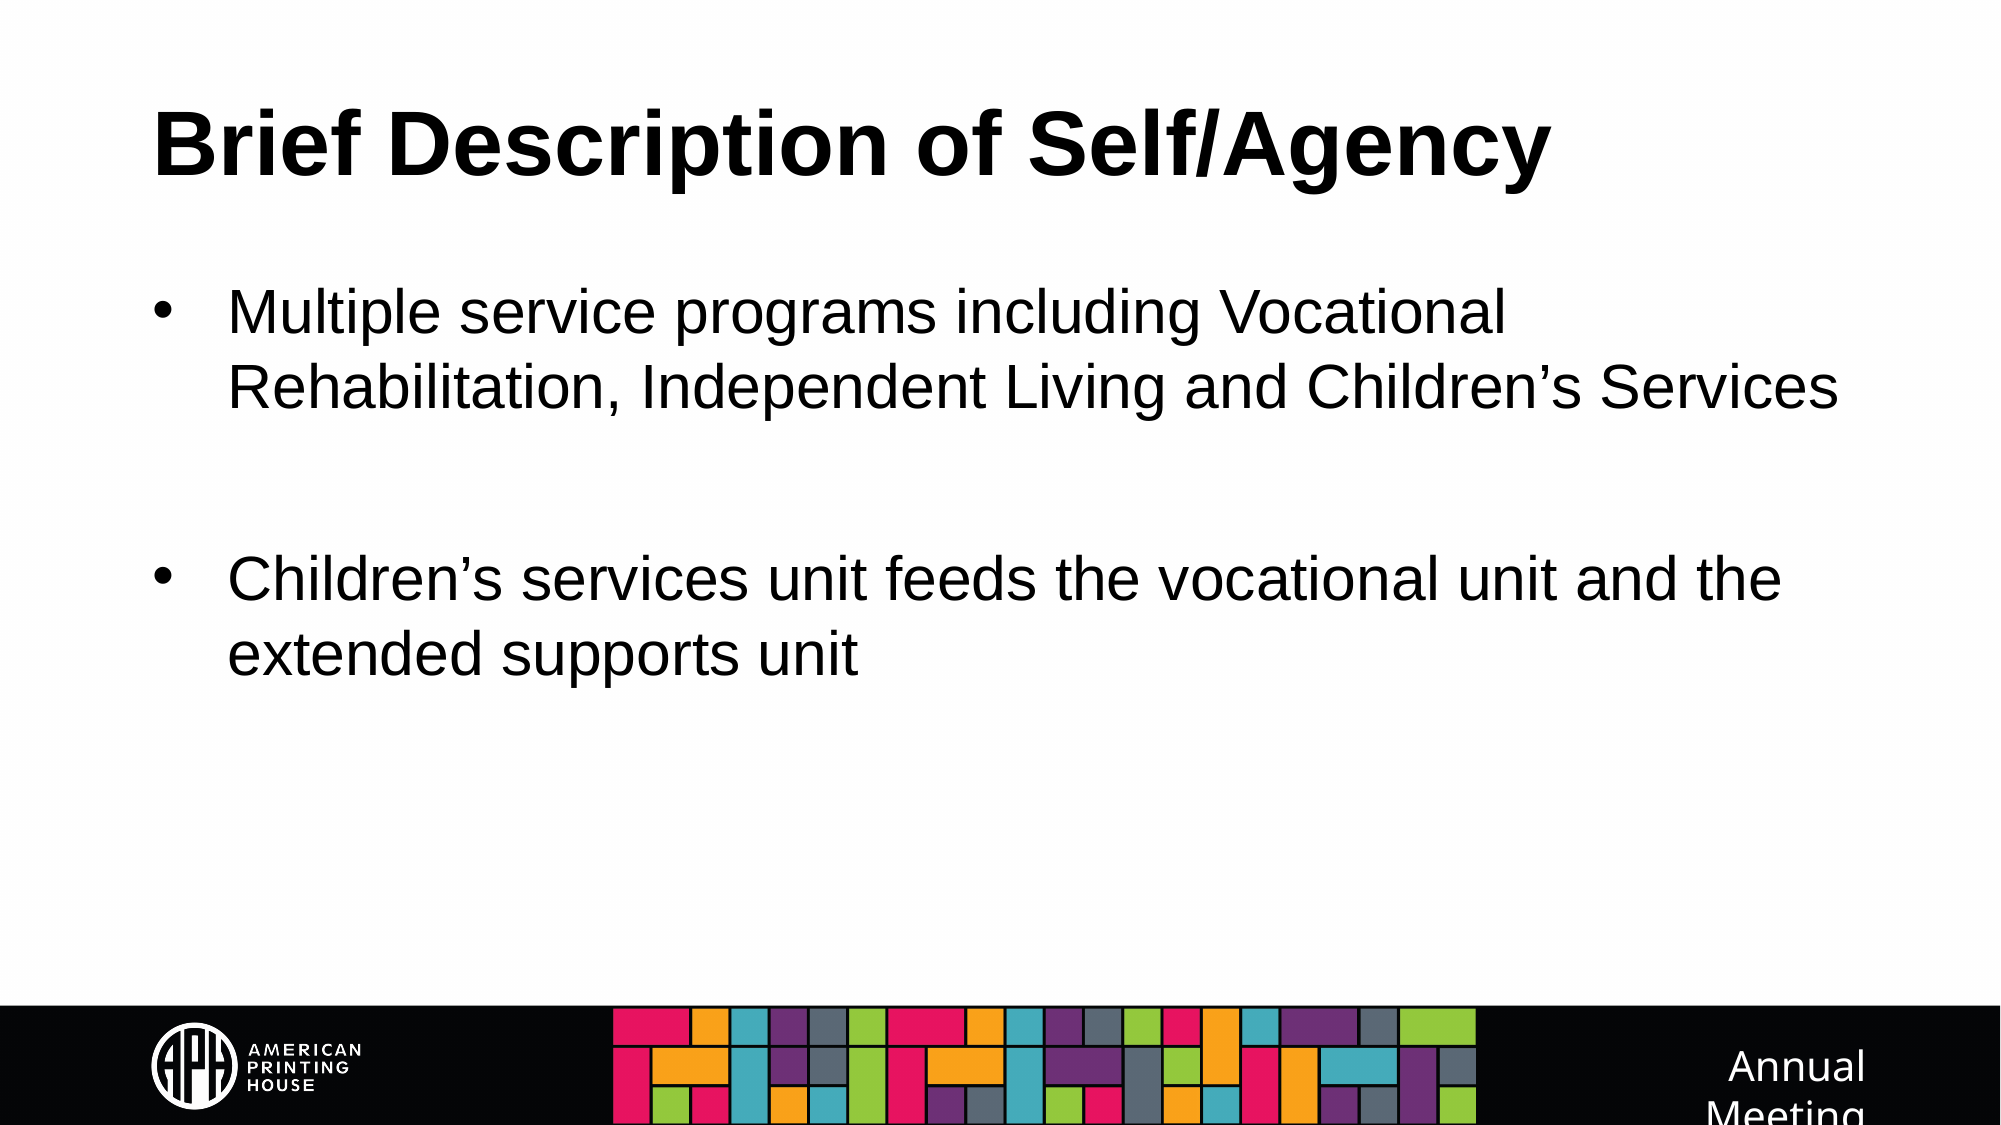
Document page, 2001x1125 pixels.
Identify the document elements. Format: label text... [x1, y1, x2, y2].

picture [1821, 1111, 1833, 1125]
list Multiple service programs including Vocational Rehabilitation, Independent Living and Children’s Services Children’s services unit feeds the vocational unit and the extended supports unit [137, 263, 1863, 909]
picture [0, 0, 2001, 1125]
picture [1711, 1105, 1719, 1125]
picture [1748, 1111, 1760, 1118]
picture [1846, 1111, 1858, 1125]
picture [1771, 1111, 1783, 1118]
title Brief Description of Self/Agency [137, 59, 1863, 232]
picture [1727, 1107, 1734, 1125]
